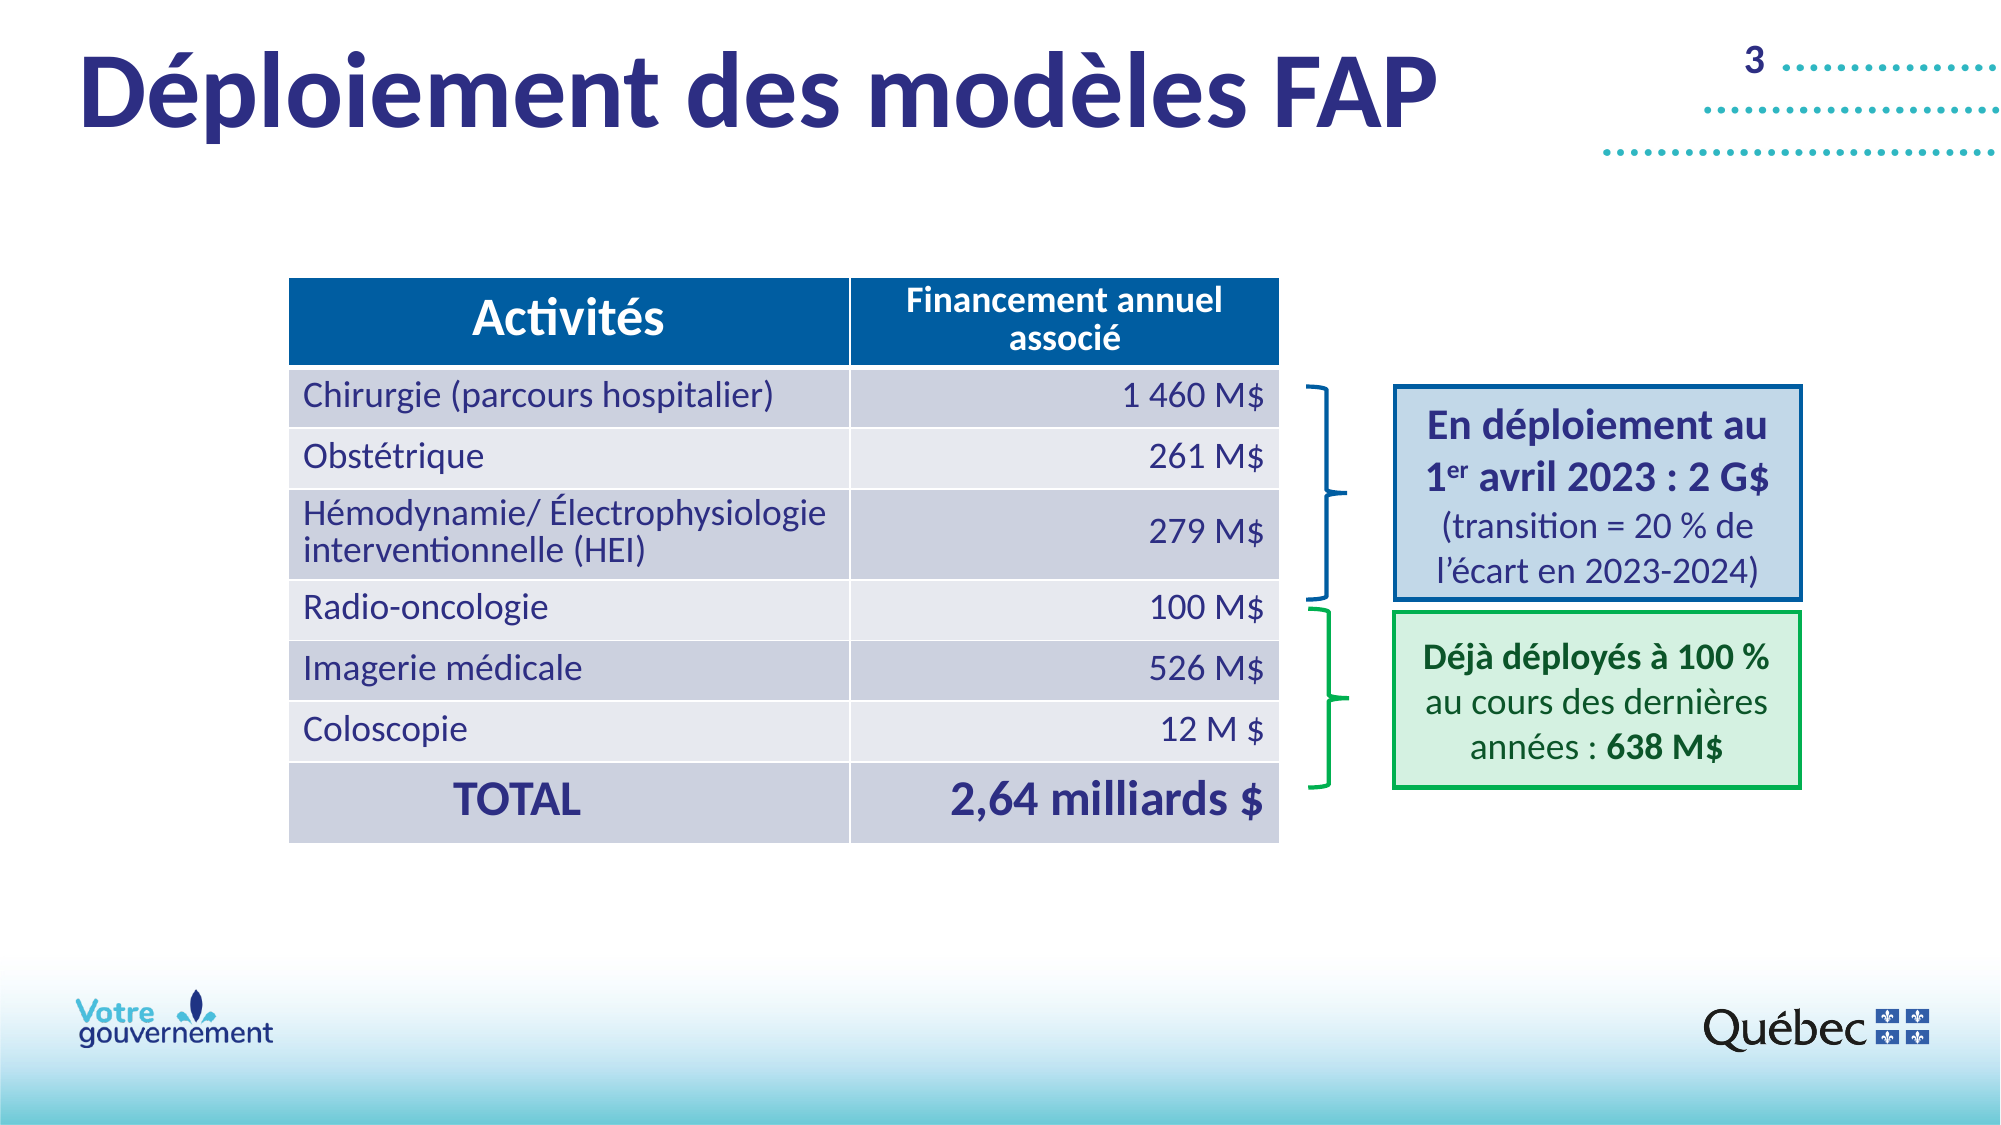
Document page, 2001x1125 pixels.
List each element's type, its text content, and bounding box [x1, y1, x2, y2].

text_box 3 [1330, 27, 1781, 68]
table_cell 1 460 M$ [851, 370, 1279, 427]
picture [0, 0, 2001, 1125]
text_box [1308, 608, 1350, 789]
table_cell Coloscopie [289, 702, 849, 761]
table_cell TOTAL [289, 763, 849, 843]
table_cell Hémodynamie/ Électrophysiologie interventionnelle (HEI) [289, 490, 849, 579]
table_cell Imagerie médicale [289, 641, 849, 700]
table_cell Obstétrique [289, 429, 849, 488]
text_box En déploiement au 1er avril 2023 : 2 G$ (transition = 20 % de l’écart en 2023-2024) [1394, 386, 1801, 600]
table_cell 526 M$ [851, 641, 1279, 700]
table_cell Chirurgie (parcours hospitalier) [289, 370, 849, 427]
table_cell Radio-oncologie [289, 581, 849, 640]
text_box Déjà déployés à 100 % au cours des dernières années : 638 M$ [1393, 612, 1800, 788]
table_header Activités [289, 278, 849, 365]
table_header Financement annuel associé [851, 278, 1279, 365]
table_cell 2,64 milliards $ [851, 763, 1279, 843]
table_cell 12 M $ [851, 702, 1279, 761]
table_cell 279 M$ [851, 490, 1279, 579]
text_box Déploiement des modèles FAP [63, 68, 1789, 159]
text_box [1306, 385, 1348, 601]
table_cell 261 M$ [851, 429, 1279, 488]
table_cell 100 M$ [851, 581, 1279, 640]
